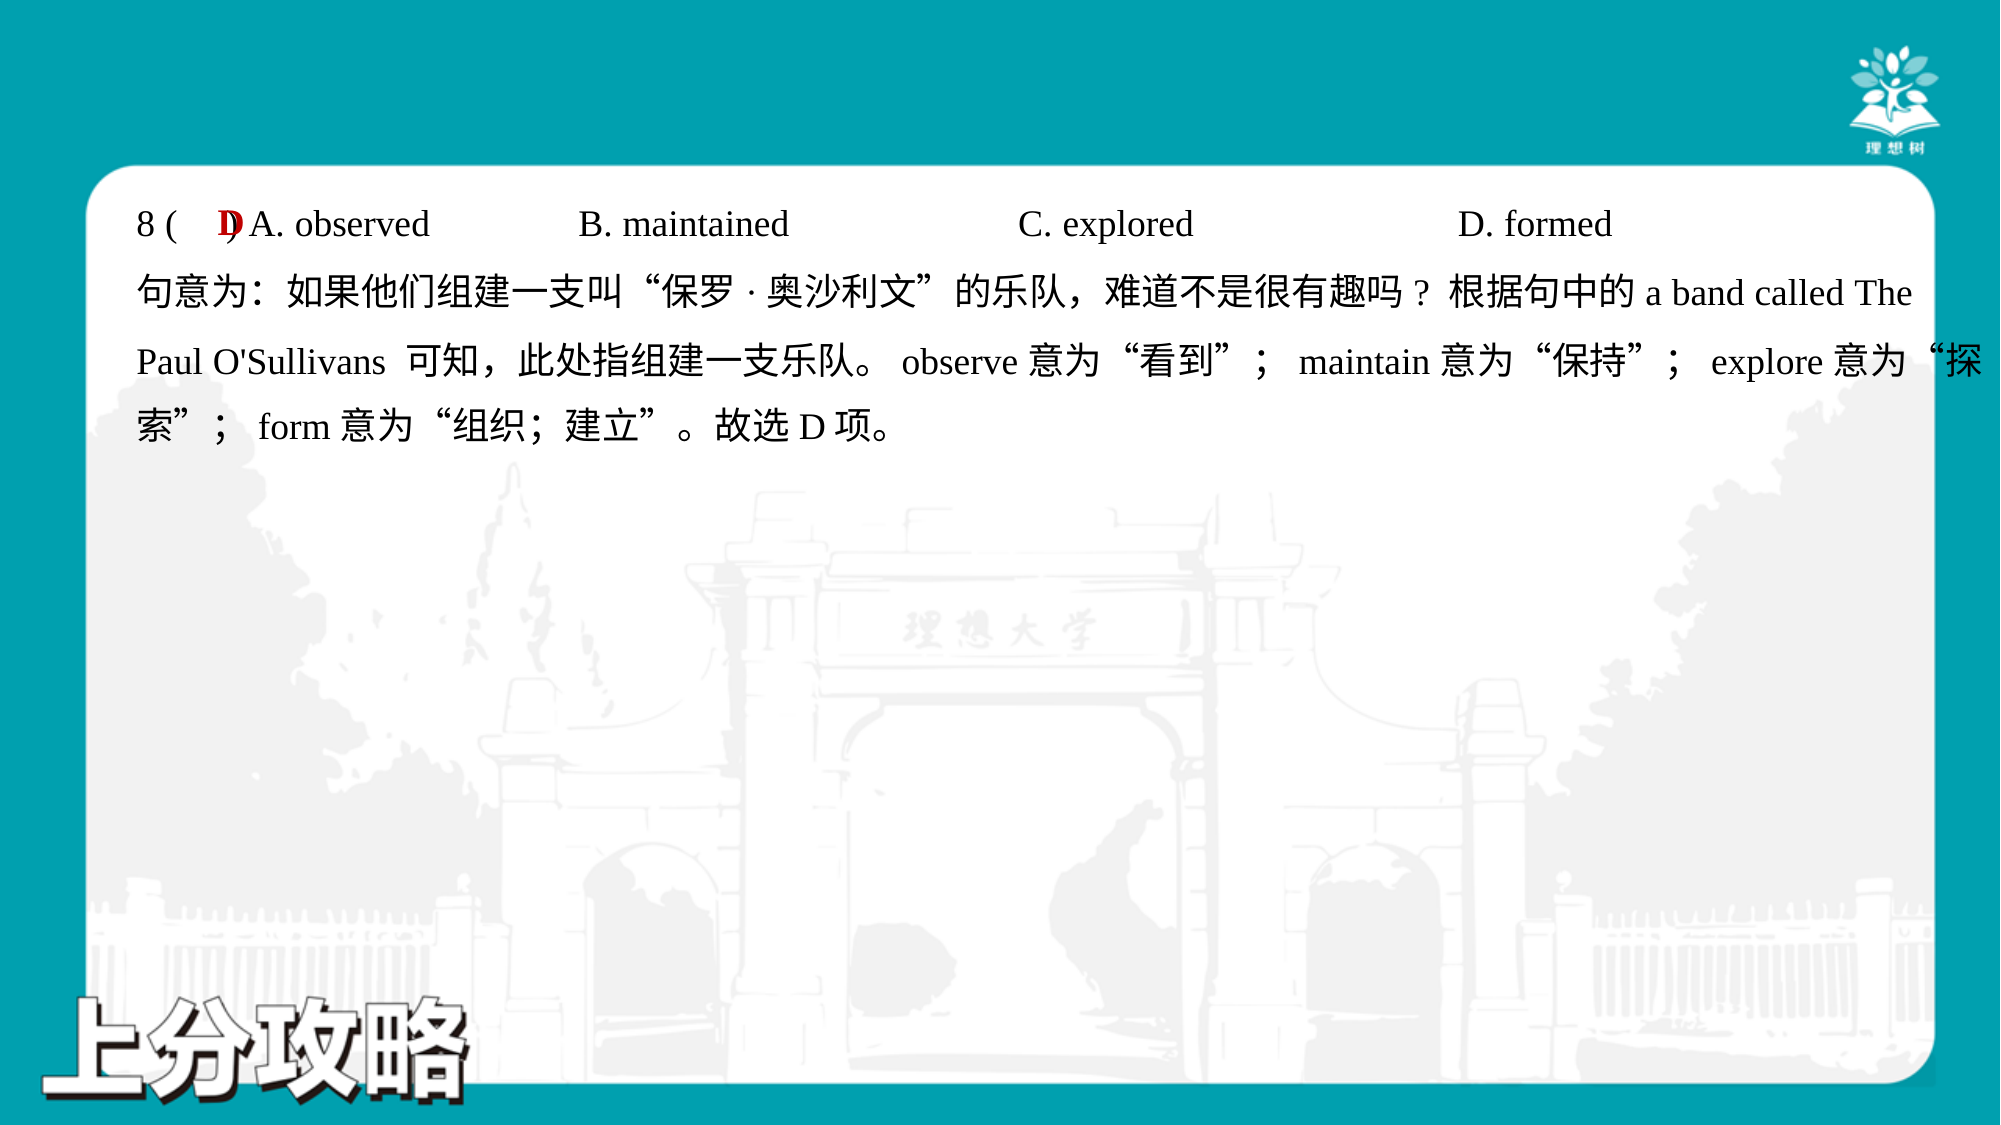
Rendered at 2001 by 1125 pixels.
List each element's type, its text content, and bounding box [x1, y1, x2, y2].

text_box 8 ( ) A. observed B. maintained C. explored D. formed [136, 176, 1865, 237]
text_box D [204, 176, 259, 236]
picture [0, 0, 2000, 1125]
text_box 句意为：如果他们组建一支叫“保罗·奥沙利文”的乐队，难道不是很有趣吗? 根据句中的a band called The Paul O'Sullivans 可知，此处指组建一支乐队。observe意为“看到”；maintain意为“保持”；explore意为“探 索”；form意为“组织；建立”。故选D项。 [136, 244, 1865, 441]
